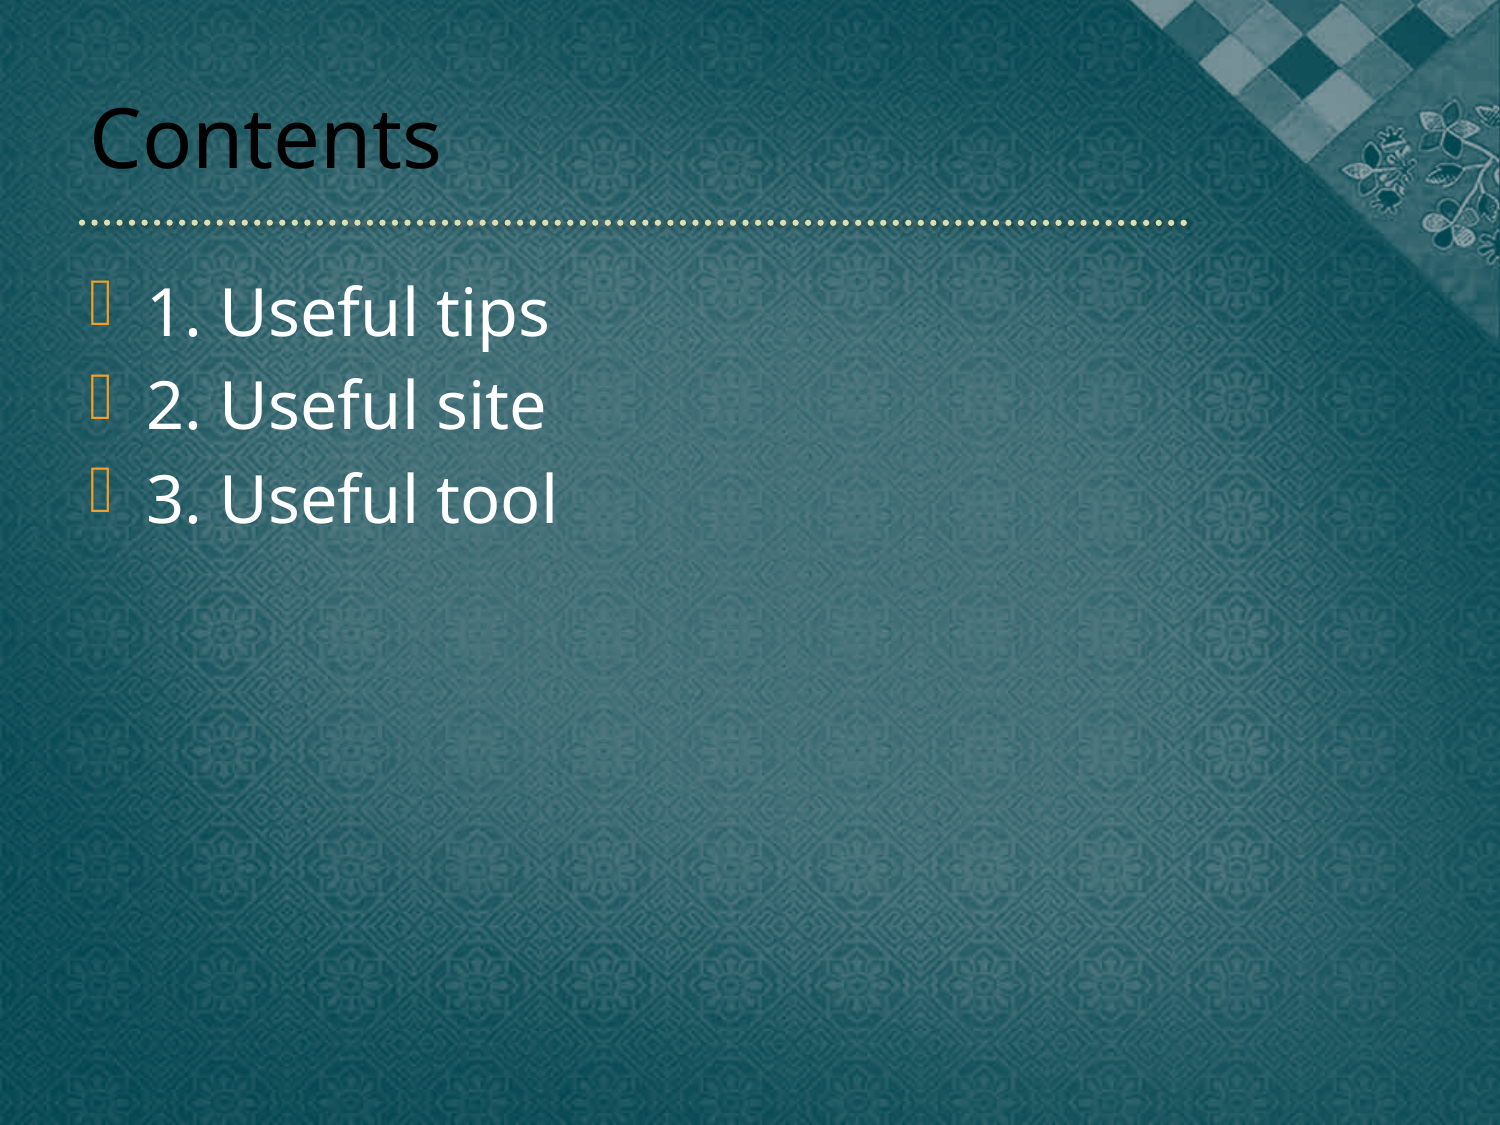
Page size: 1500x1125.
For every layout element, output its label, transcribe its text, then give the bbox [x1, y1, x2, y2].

title Contents [75, 58, 1196, 211]
list 1. Useful tips 2. Useful site 3. Useful tool [75, 262, 1424, 1000]
